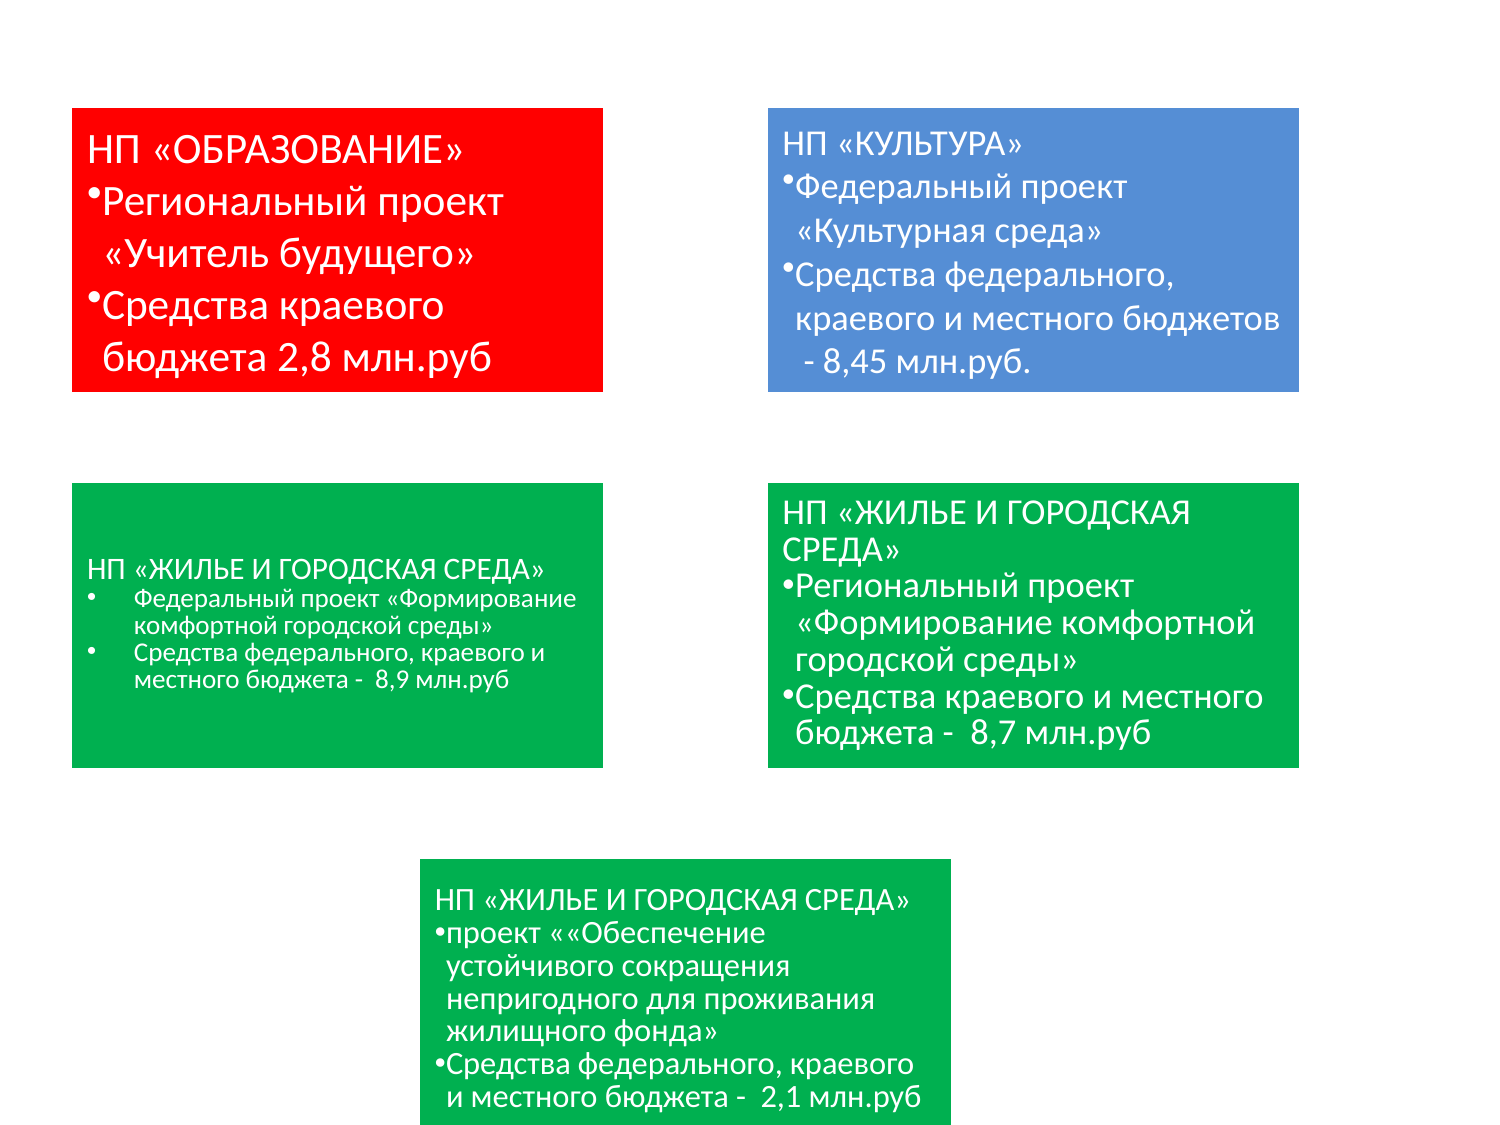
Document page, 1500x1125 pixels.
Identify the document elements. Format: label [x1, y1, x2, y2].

text_box [70, 105, 1301, 1055]
